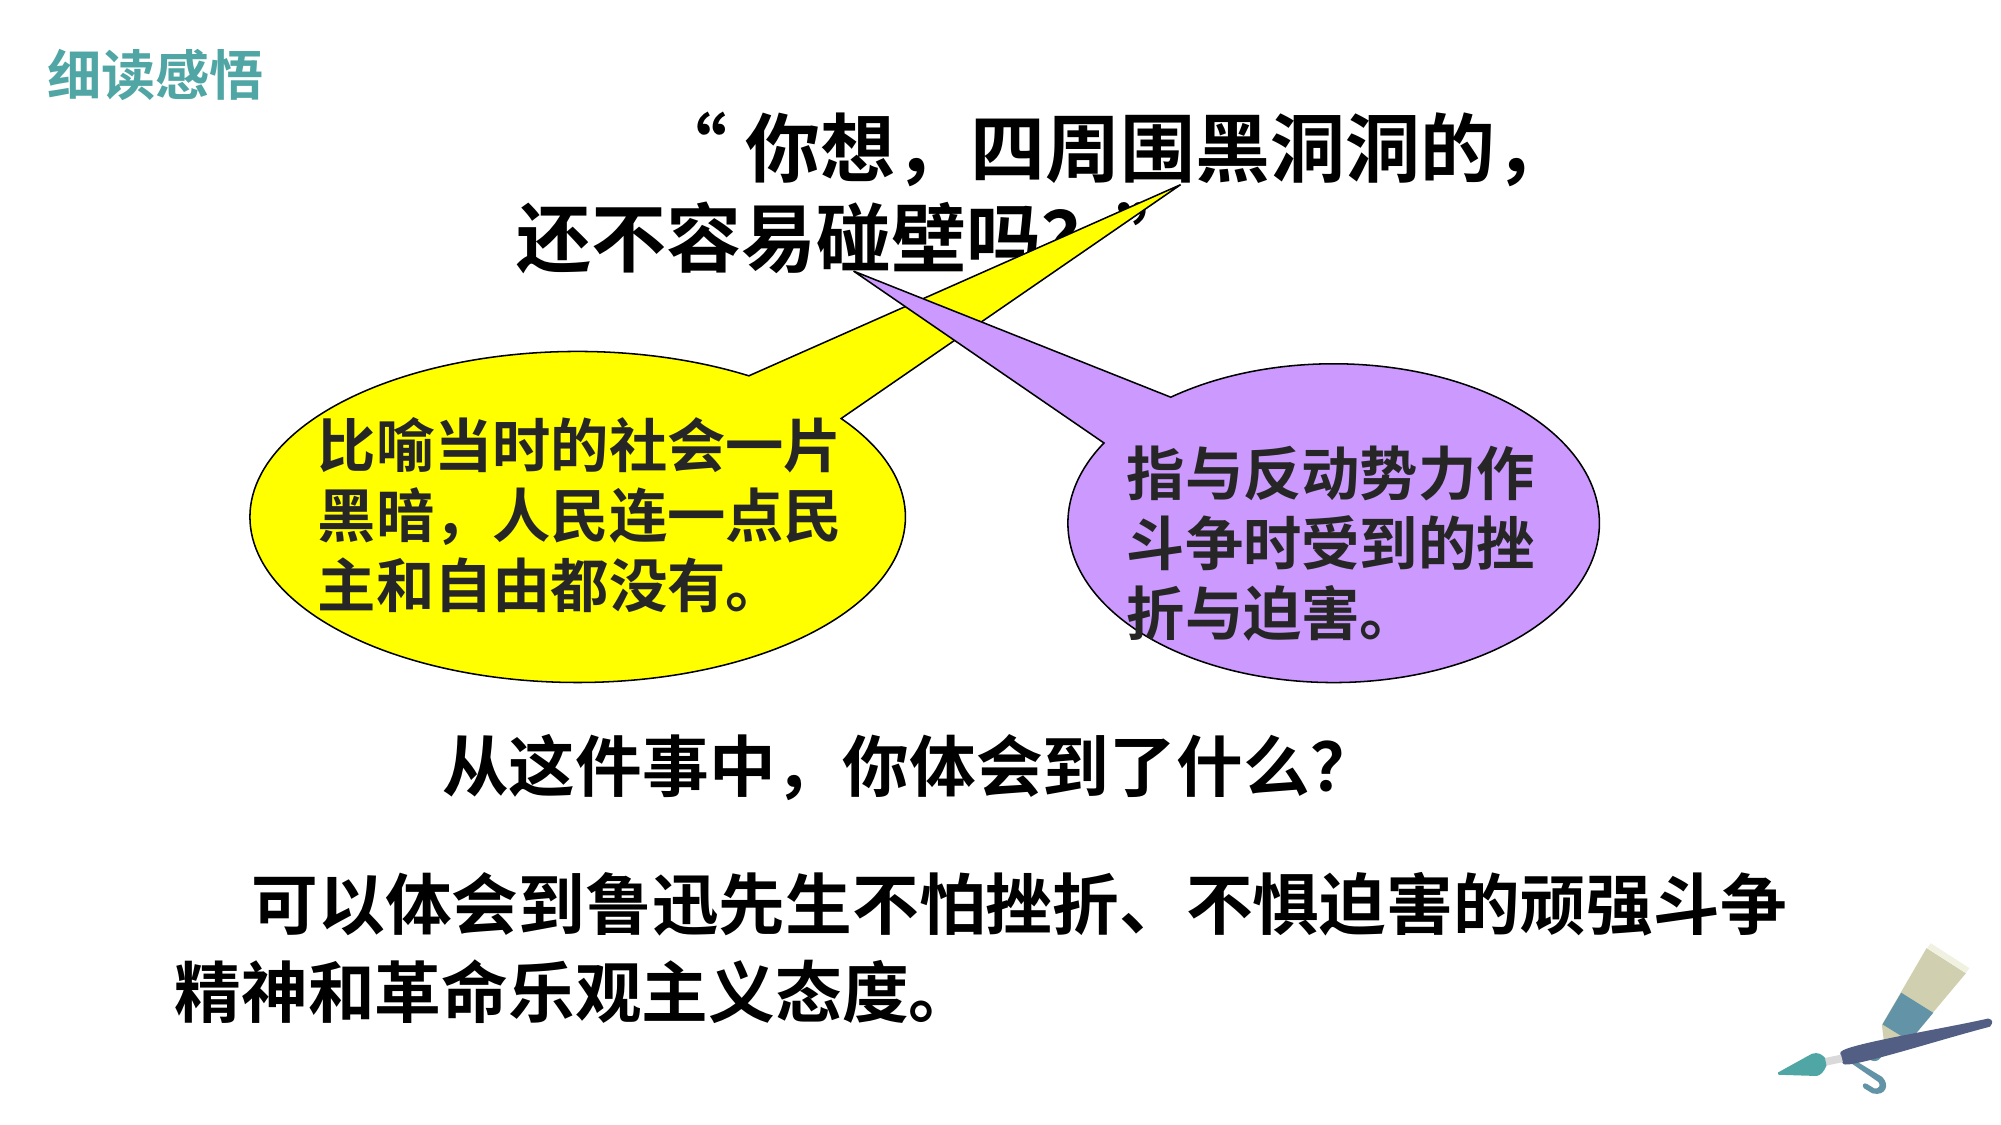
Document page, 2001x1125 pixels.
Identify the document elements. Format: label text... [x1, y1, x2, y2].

text_box [249, 426, 303, 608]
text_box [1811, 945, 1974, 1125]
text_box [343, 307, 954, 401]
text_box [853, 271, 1549, 612]
text_box 指与反动势力作斗争时受到的挫折与迫害。 [1112, 429, 1556, 655]
text_box [330, 626, 825, 683]
text_box [924, 184, 1181, 322]
text_box 可以体会到鲁迅先生不怕挫折、不惧迫害的顽强斗争 精神和革命乐观主义态度。 [159, 847, 1802, 1039]
text_box 比喻当时的社会一片黑暗，人民连一点民主和自由都没有。 [303, 401, 882, 626]
text_box “你想，四周围黑洞洞的， 还不容易碰壁吗？” [502, 93, 1586, 289]
text_box [1184, 655, 1483, 683]
text_box 细读感悟 [32, 33, 347, 114]
text_box [1556, 435, 1600, 611]
text_box 从这件事中，你体会到了什么？ [427, 717, 1392, 812]
text_box [882, 455, 906, 579]
